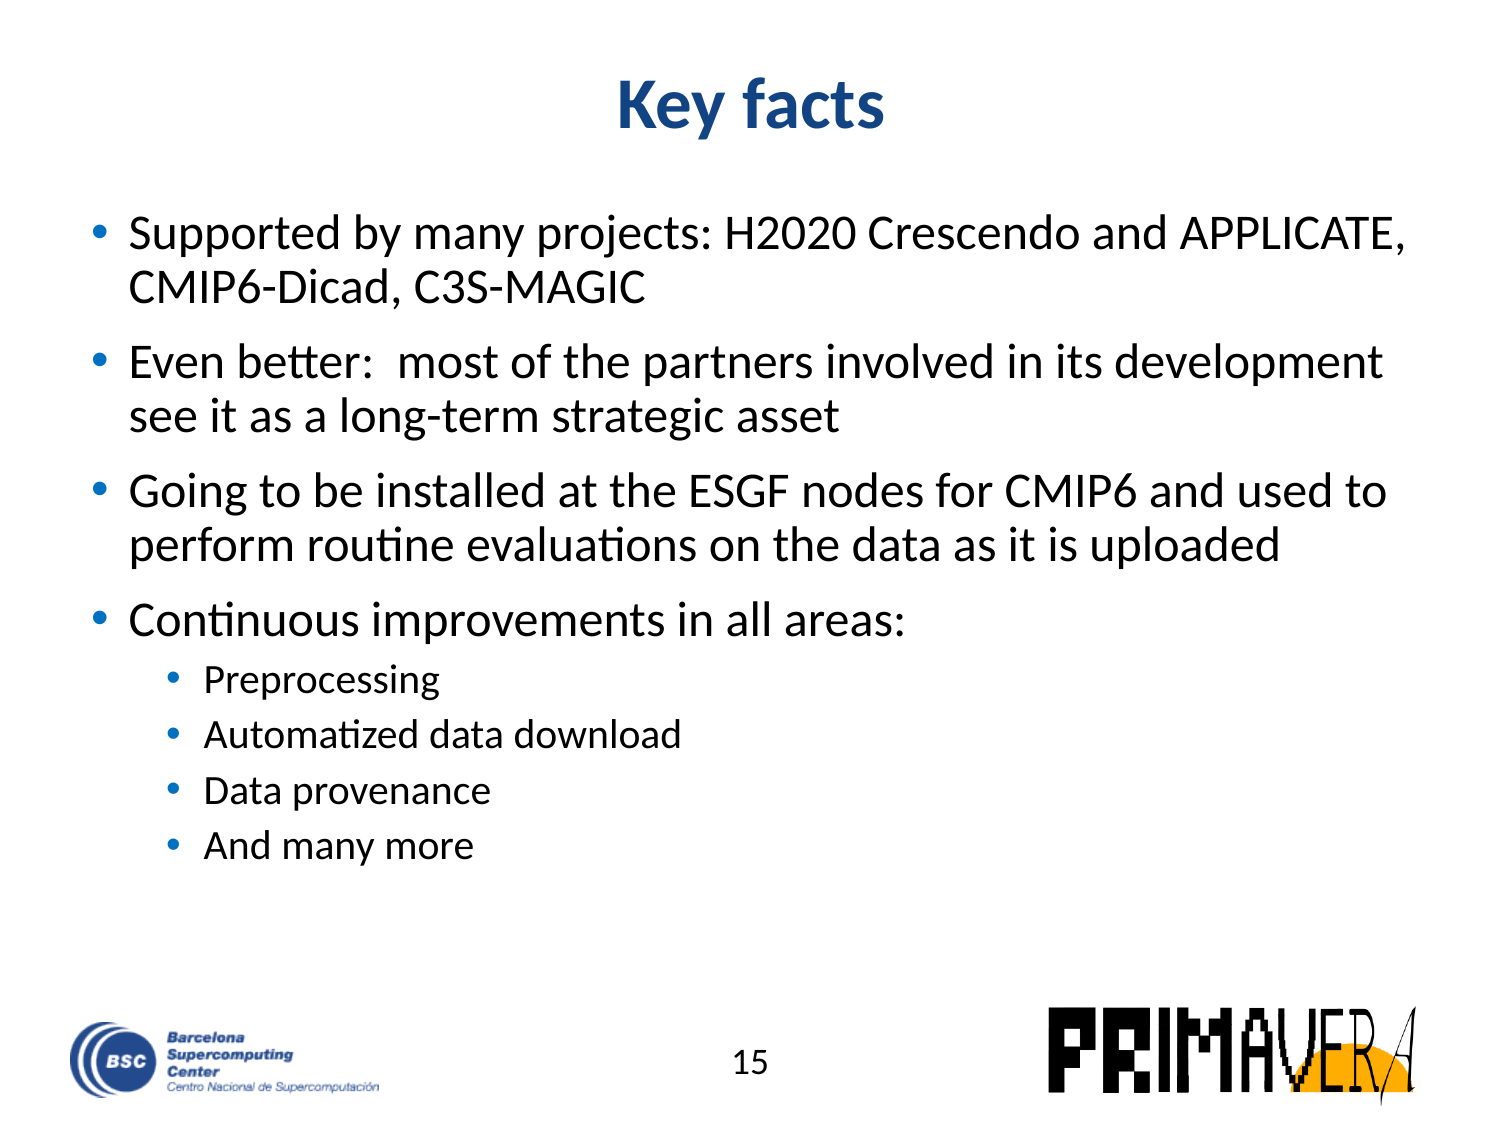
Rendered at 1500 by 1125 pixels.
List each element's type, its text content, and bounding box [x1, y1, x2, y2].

title Key facts [76, 35, 1427, 174]
list Supported by many projects: H2020 Crescendo and APPLICATE, CMIP6-Dicad, C3S-MAGIC Even better: most of the partners involved in its development see it as a long-term strategic asset Going to be installed at the ESGF nodes for CMIP6 and used to perform routine evaluations on the data as it is uploaded Continuous improvements in all areas: Preprocessing Automatized data download Data provenance And many more [76, 199, 1427, 993]
picture [1034, 991, 1430, 1106]
picture [70, 1022, 379, 1098]
